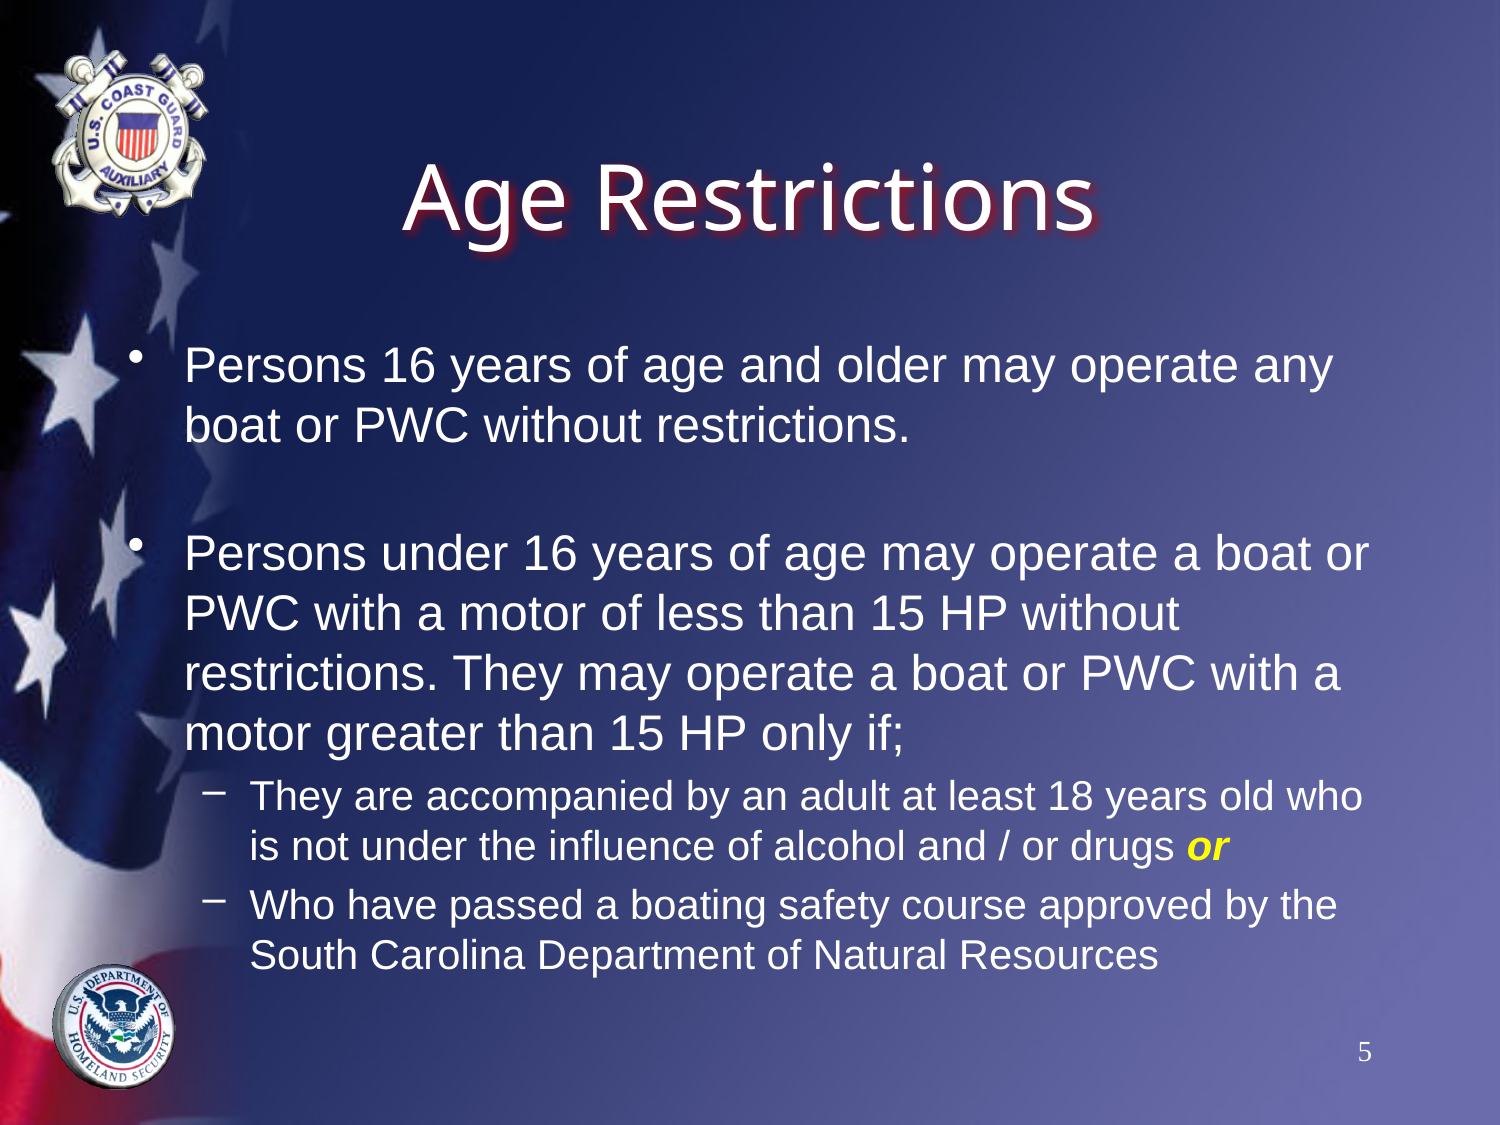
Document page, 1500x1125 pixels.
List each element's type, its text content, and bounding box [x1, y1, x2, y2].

title Age Restrictions [112, 99, 1388, 288]
list Persons 16 years of age and older may operate any boat or PWC without restrictions. Persons under 16 years of age may operate a boat or PWC with a motor of less than 15 HP without restrictions. They may operate a boat or PWC with a motor greater than 15 HP only if; They are accompanied by an adult at least 18 years old who is not under the influence of alcohol and / or drugs or Who have passed a boating safety course approved by the South Carolina Department of Natural Resources [112, 324, 1388, 1000]
picture [0, 0, 1500, 1125]
slide_number 5 [1074, 1025, 1388, 1100]
